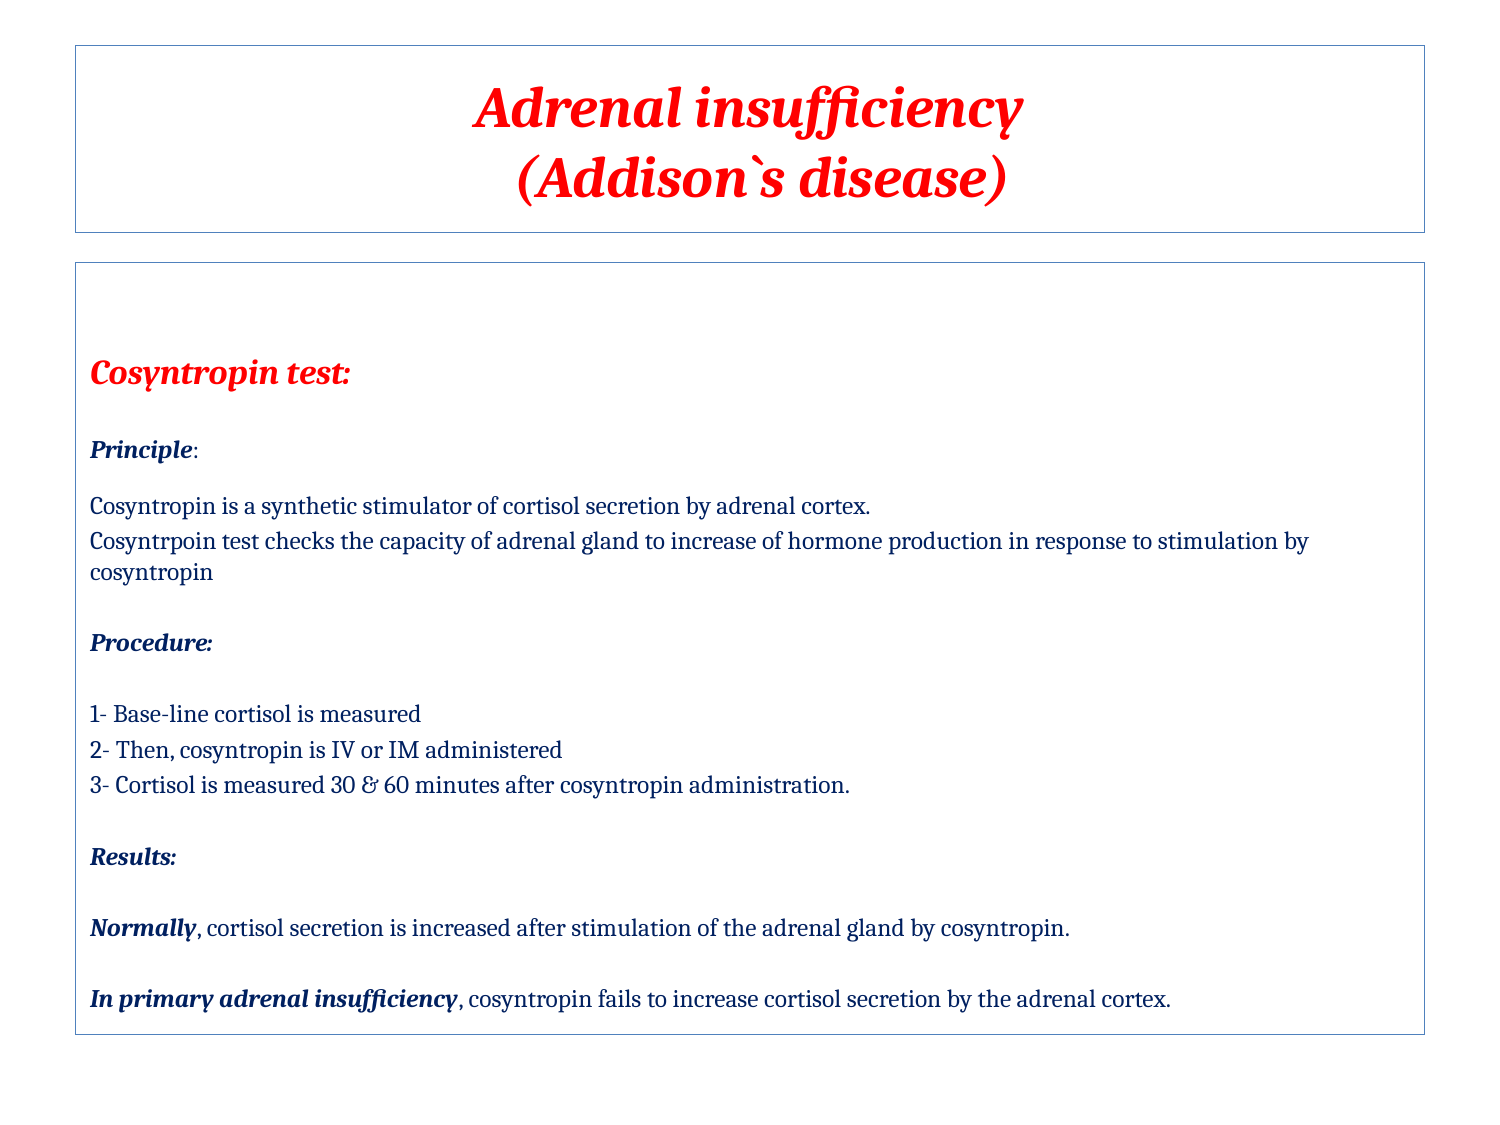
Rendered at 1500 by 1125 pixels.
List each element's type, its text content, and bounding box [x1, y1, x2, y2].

title Adrenal insufficiency (Addison`s disease) [75, 45, 1425, 233]
list Cosyntropin test: Principle: Cosyntropin is a synthetic stimulator of cortisol secretion by adrenal cortex. Cosyntrpoin test checks the capacity of adrenal gland to increase of hormone production in response to stimulation by cosyntropin Procedure: 1- Base-line cortisol is measured 2- Then, cosyntropin is IV or IM administered 3- Cortisol is measured 30 & 60 minutes after cosyntropin administration. Results: Normally, cortisol secretion is increased after stimulation of the adrenal gland by cosyntropin. In primary adrenal insufficiency, cosyntropin fails to increase cortisol secretion by the adrenal cortex. [75, 262, 1425, 1035]
